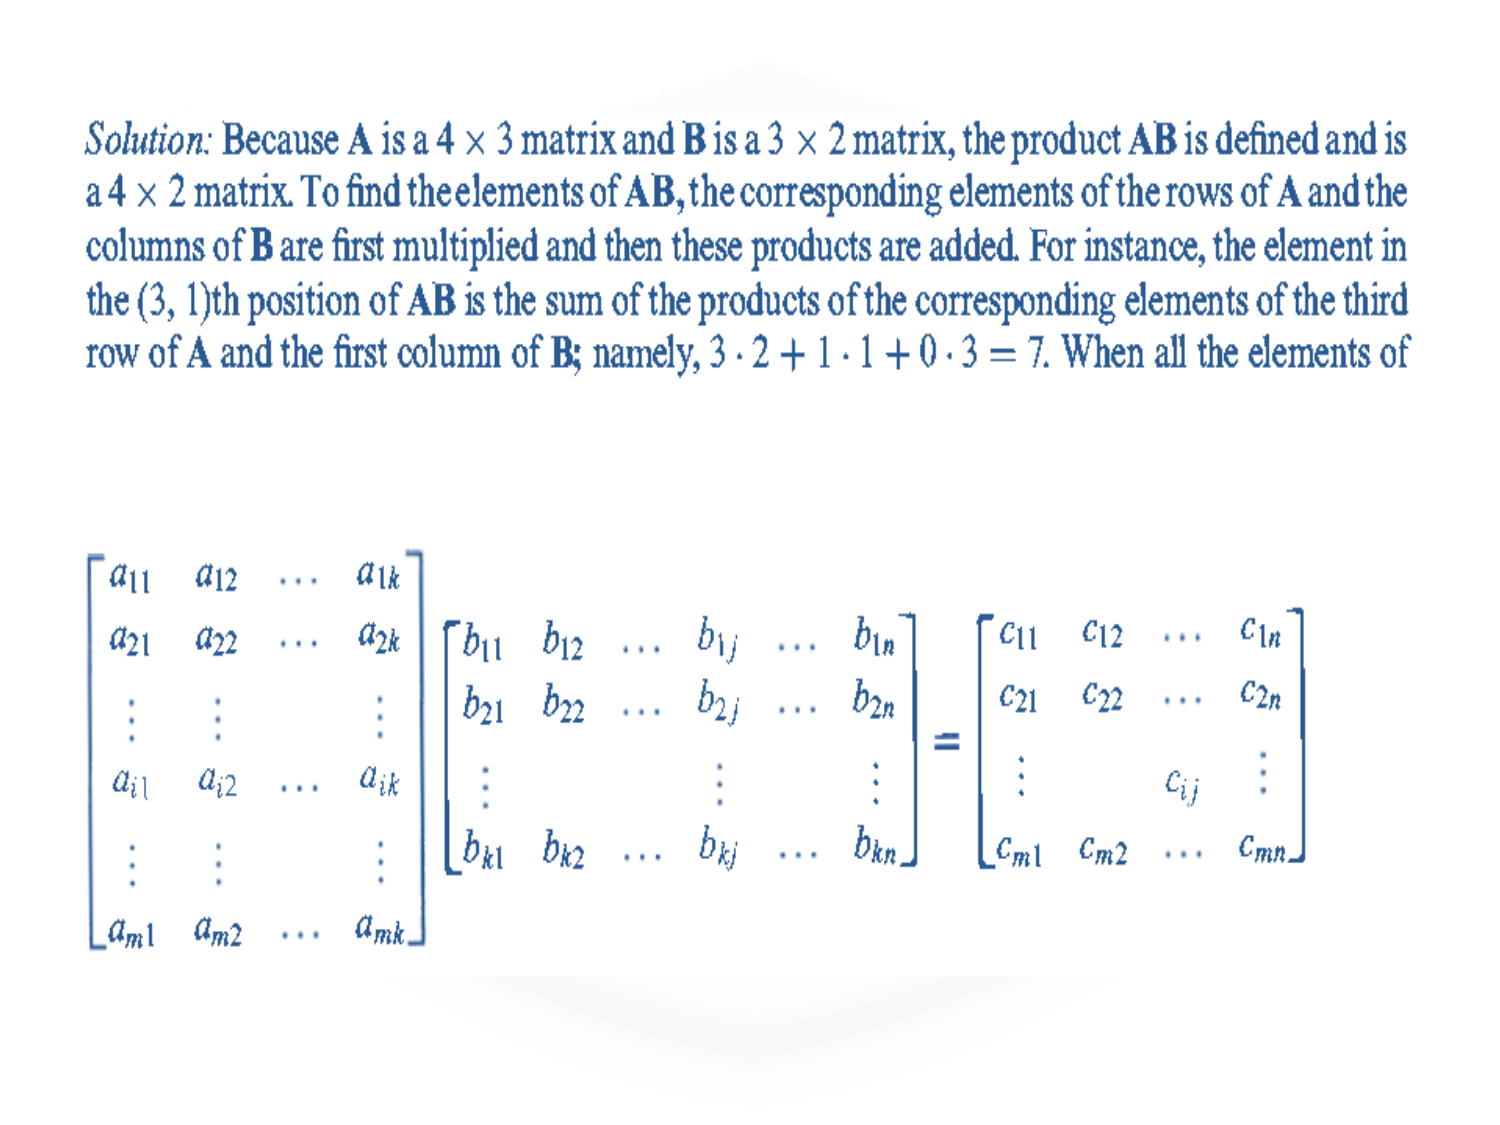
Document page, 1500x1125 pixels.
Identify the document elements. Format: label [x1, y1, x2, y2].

picture [71, 113, 1429, 977]
